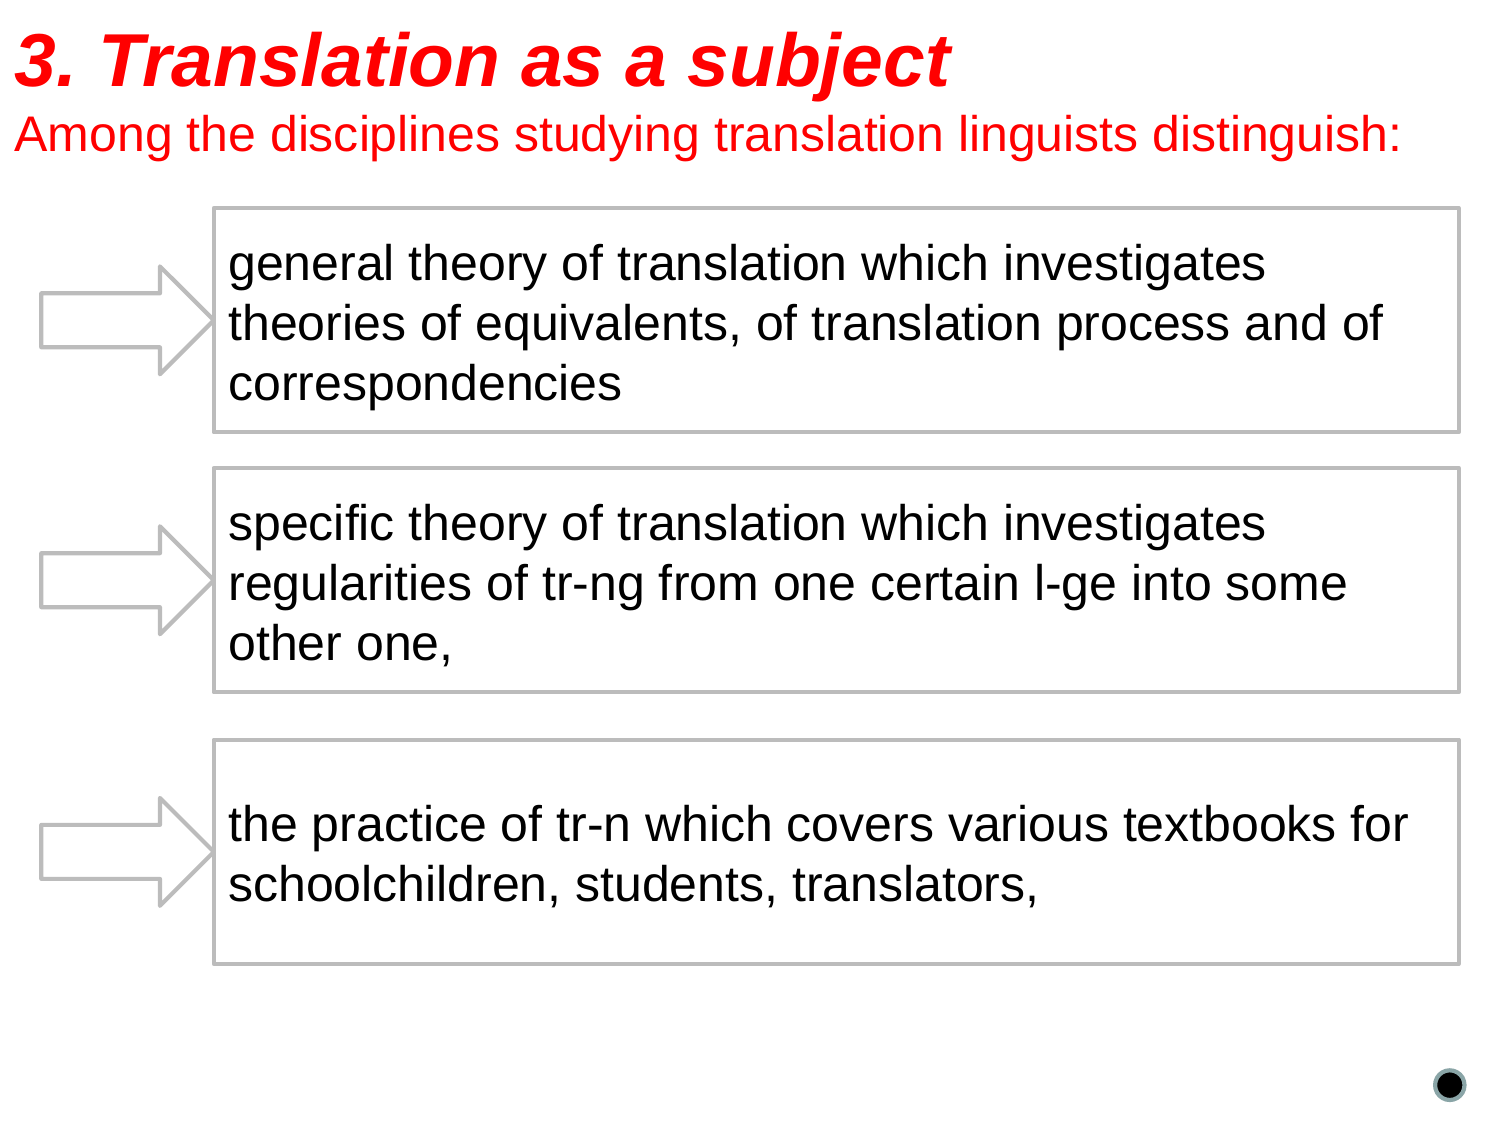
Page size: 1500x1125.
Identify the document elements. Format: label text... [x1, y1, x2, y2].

text_box 3. Translation as a subject Among the disciplines studying translation linguists distinguish: [0, 0, 1500, 175]
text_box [41, 739, 1459, 965]
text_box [41, 207, 1459, 433]
text_box [1433, 1068, 1467, 1103]
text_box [41, 467, 1459, 693]
